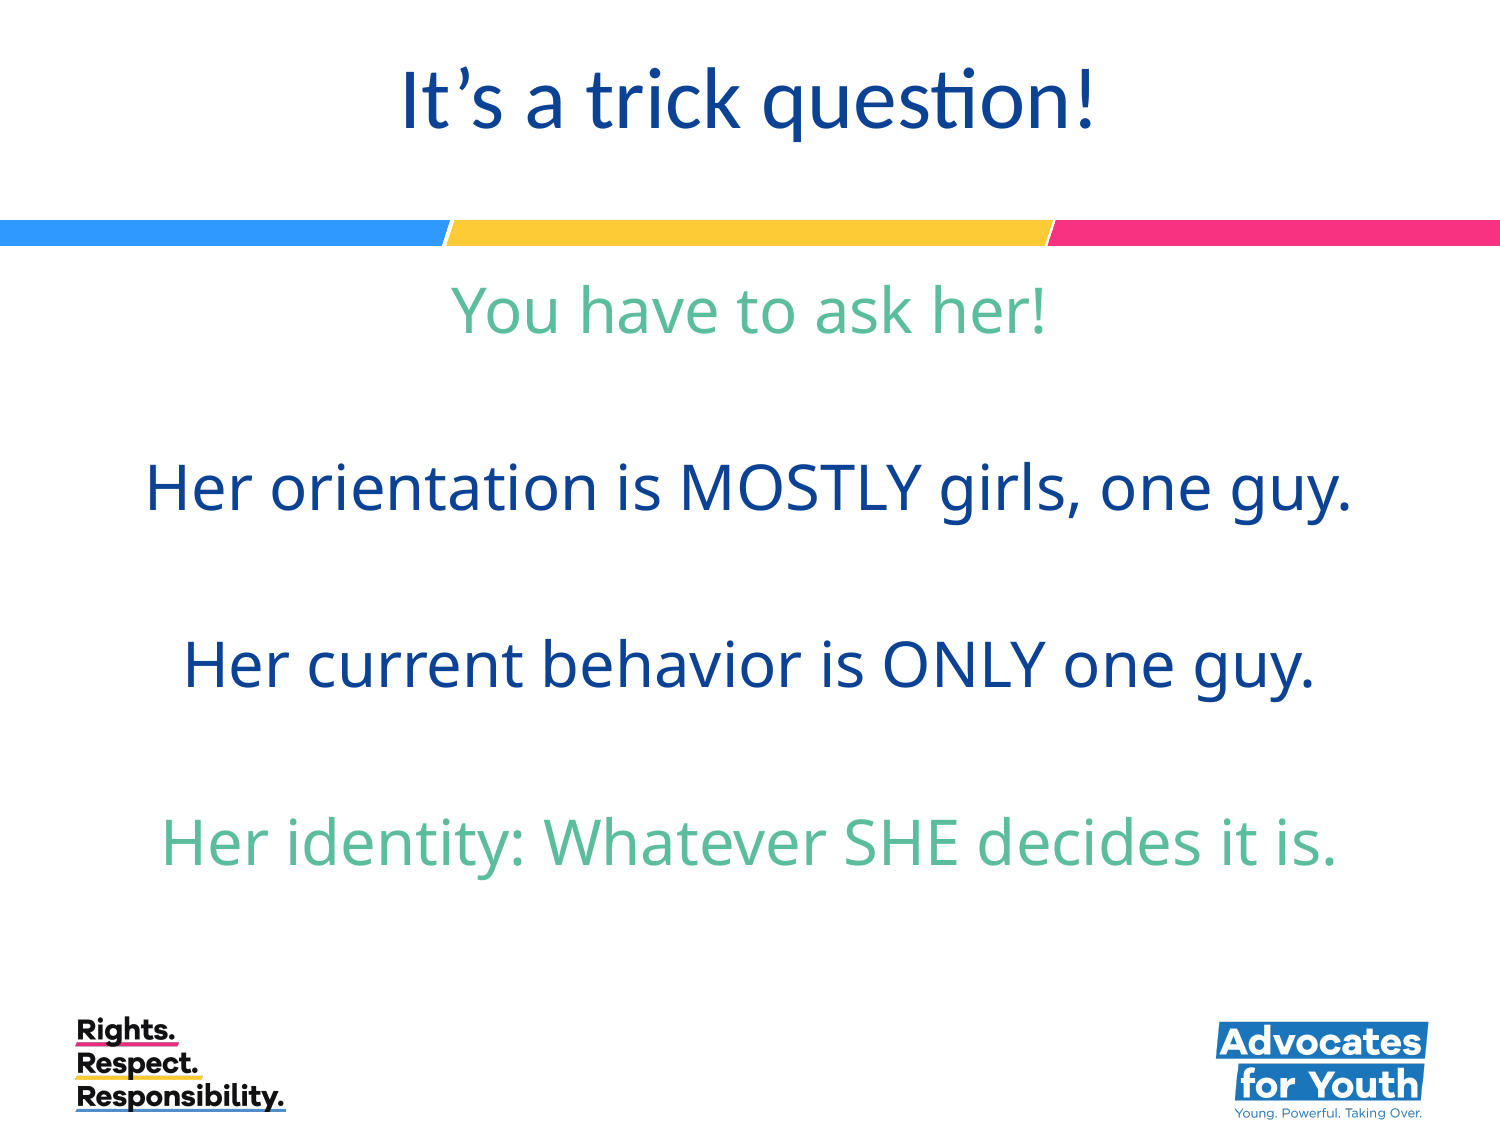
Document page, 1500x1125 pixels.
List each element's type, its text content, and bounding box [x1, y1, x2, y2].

title It’s a trick question! [112, 0, 1388, 188]
list You have to ask her! Her orientation is MOSTLY girls, one guy. Her current behavior is ONLY one guy. Her identity: Whatever SHE decides it is. [112, 262, 1388, 938]
picture [0, 207, 1500, 258]
